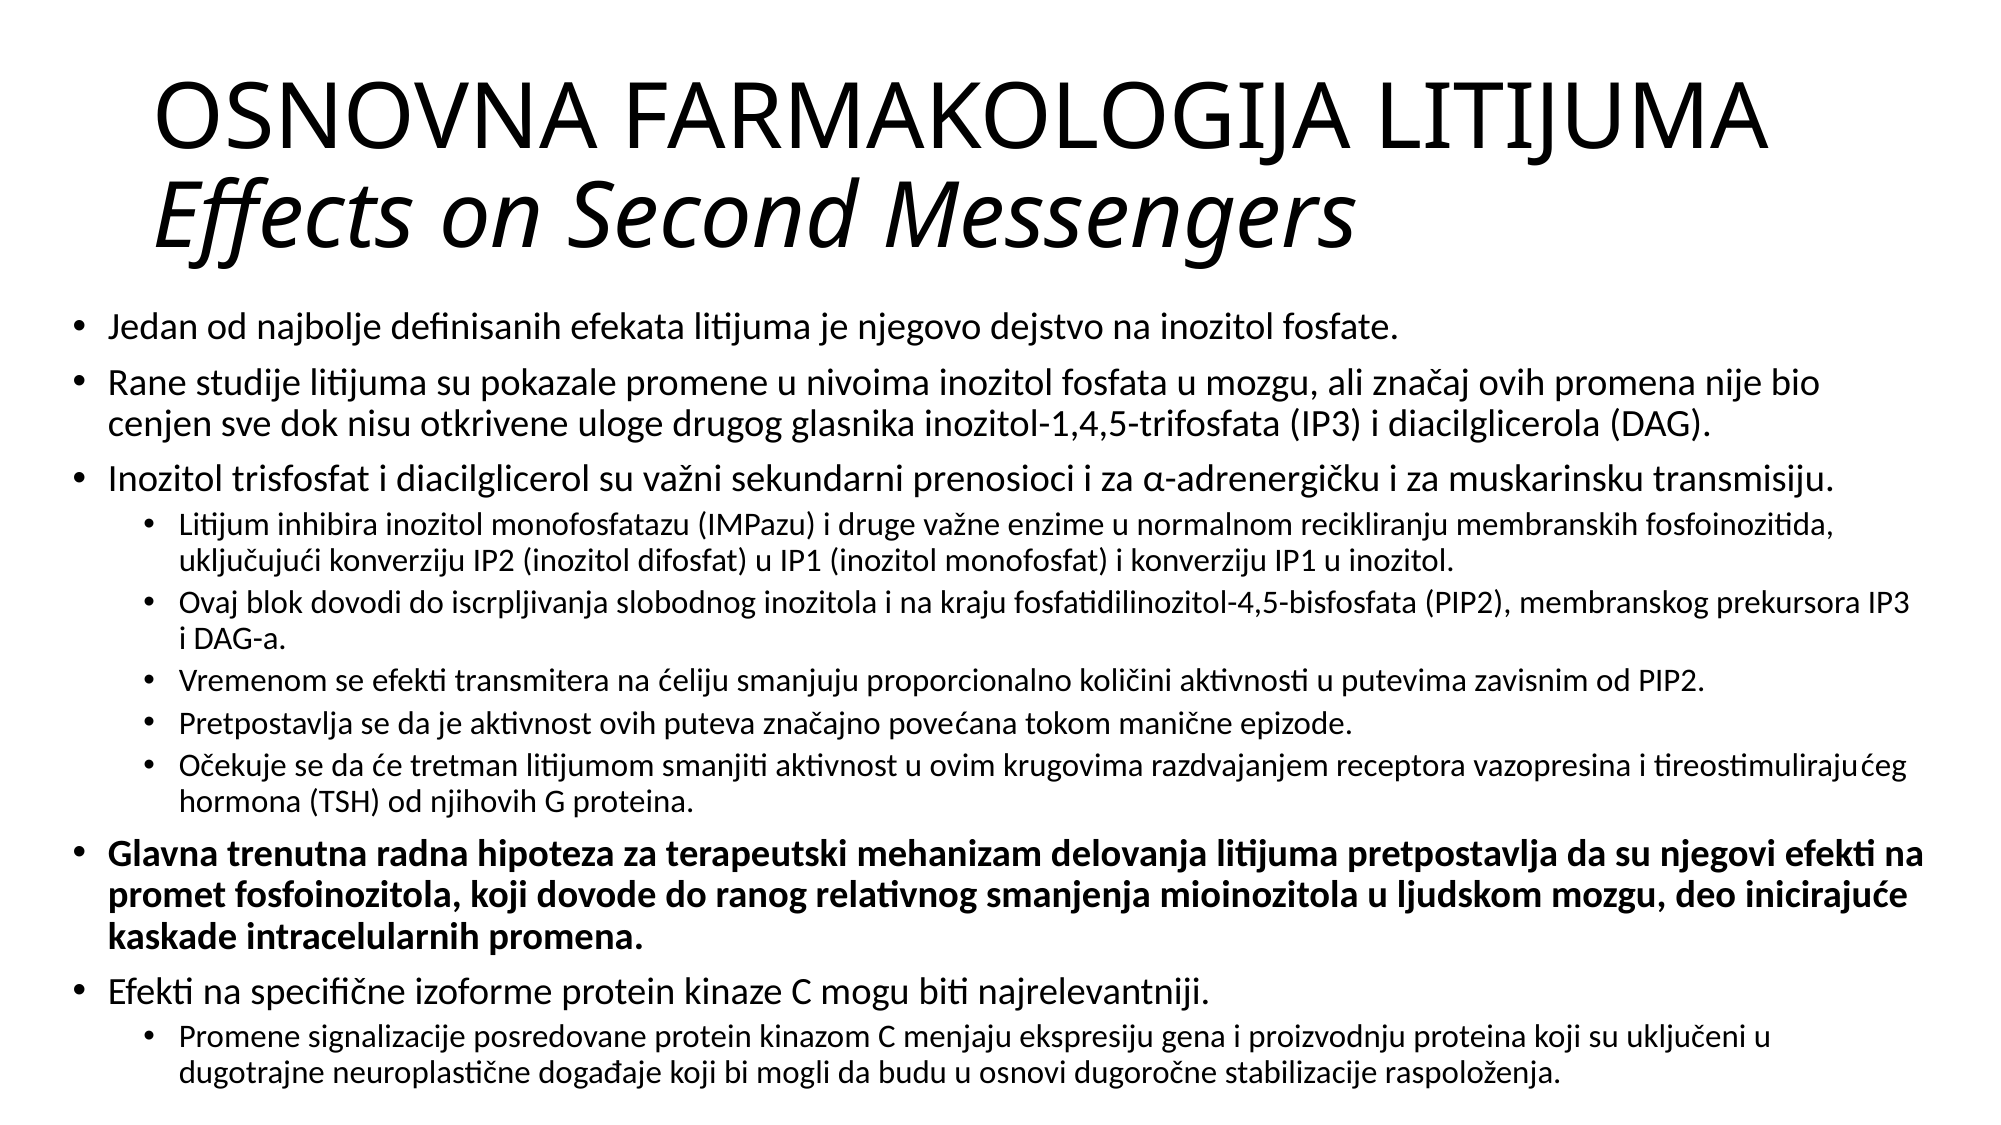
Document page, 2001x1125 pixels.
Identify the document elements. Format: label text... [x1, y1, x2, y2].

title OSNOVNA FARMAKOLOGIJA LITIJUMA Effects on Second Messengers [137, 59, 1863, 278]
list Jedan od najbolje definisanih efekata litijuma je njegovo dejstvo na inozitol fosfate. Rane studije litijuma su pokazale promene u nivoima inozitol fosfata u mozgu, ali značaj ovih promena nije bio cenjen sve dok nisu otkrivene uloge drugog glasnika inozitol-1,4,5-trifosfata (IP3) i diacilglicerola (DAG). Inozitol trisfosfat i diacilglicerol su važni sekundarni prenosioci i za α-adrenergičku i za muskarinsku transmisiju. Litijum inhibira inozitol monofosfatazu (IMPazu) i druge važne enzime u normalnom recikliranju membranskih fosfoinozitida, uključujući konverziju IP2 (inozitol difosfat) u IP1 (inozitol monofosfat) i konverziju IP1 u inozitol. Ovaj blok dovodi do iscrpljivanja slobodnog inozitola i na kraju fosfatidilinozitol-4,5-bisfosfata (PIP2), membranskog prekursora IP3 i DAG-a. Vremenom se efekti transmitera na ćeliju smanjuju proporcionalno količini aktivnosti u putevima zavisnim od PIP2. Pretpostavlja se da je aktivnost ovih puteva značajno povećana tokom manične epizode. Očekuje se da će tretman litijumom smanjiti aktivnost u ovim krugovima razdvajanjem receptora vazopresina i tireostimulirajućeg hormona (TSH) od njihovih G proteina. Glavna trenutna radna hipoteza za terapeutski mehanizam delovanja litijuma pretpostavlja da su njegovi efekti na promet fosfoinozitola, koji dovode do ranog relativnog smanjenja mioinozitola u ljudskom mozgu, deo inicirajuće kaskade intracelularnih promena. Efekti na specifične izoforme protein kinaze C mogu biti najrelevantniji. Promene signalizacije posredovane protein kinazom C menjaju ekspresiju gena i proizvodnju proteina koji su uključeni u dugotrajne neuroplastične događaje koji bi mogli da budu u osnovi dugoročne stabilizacije raspoloženja. [57, 299, 1942, 1106]
